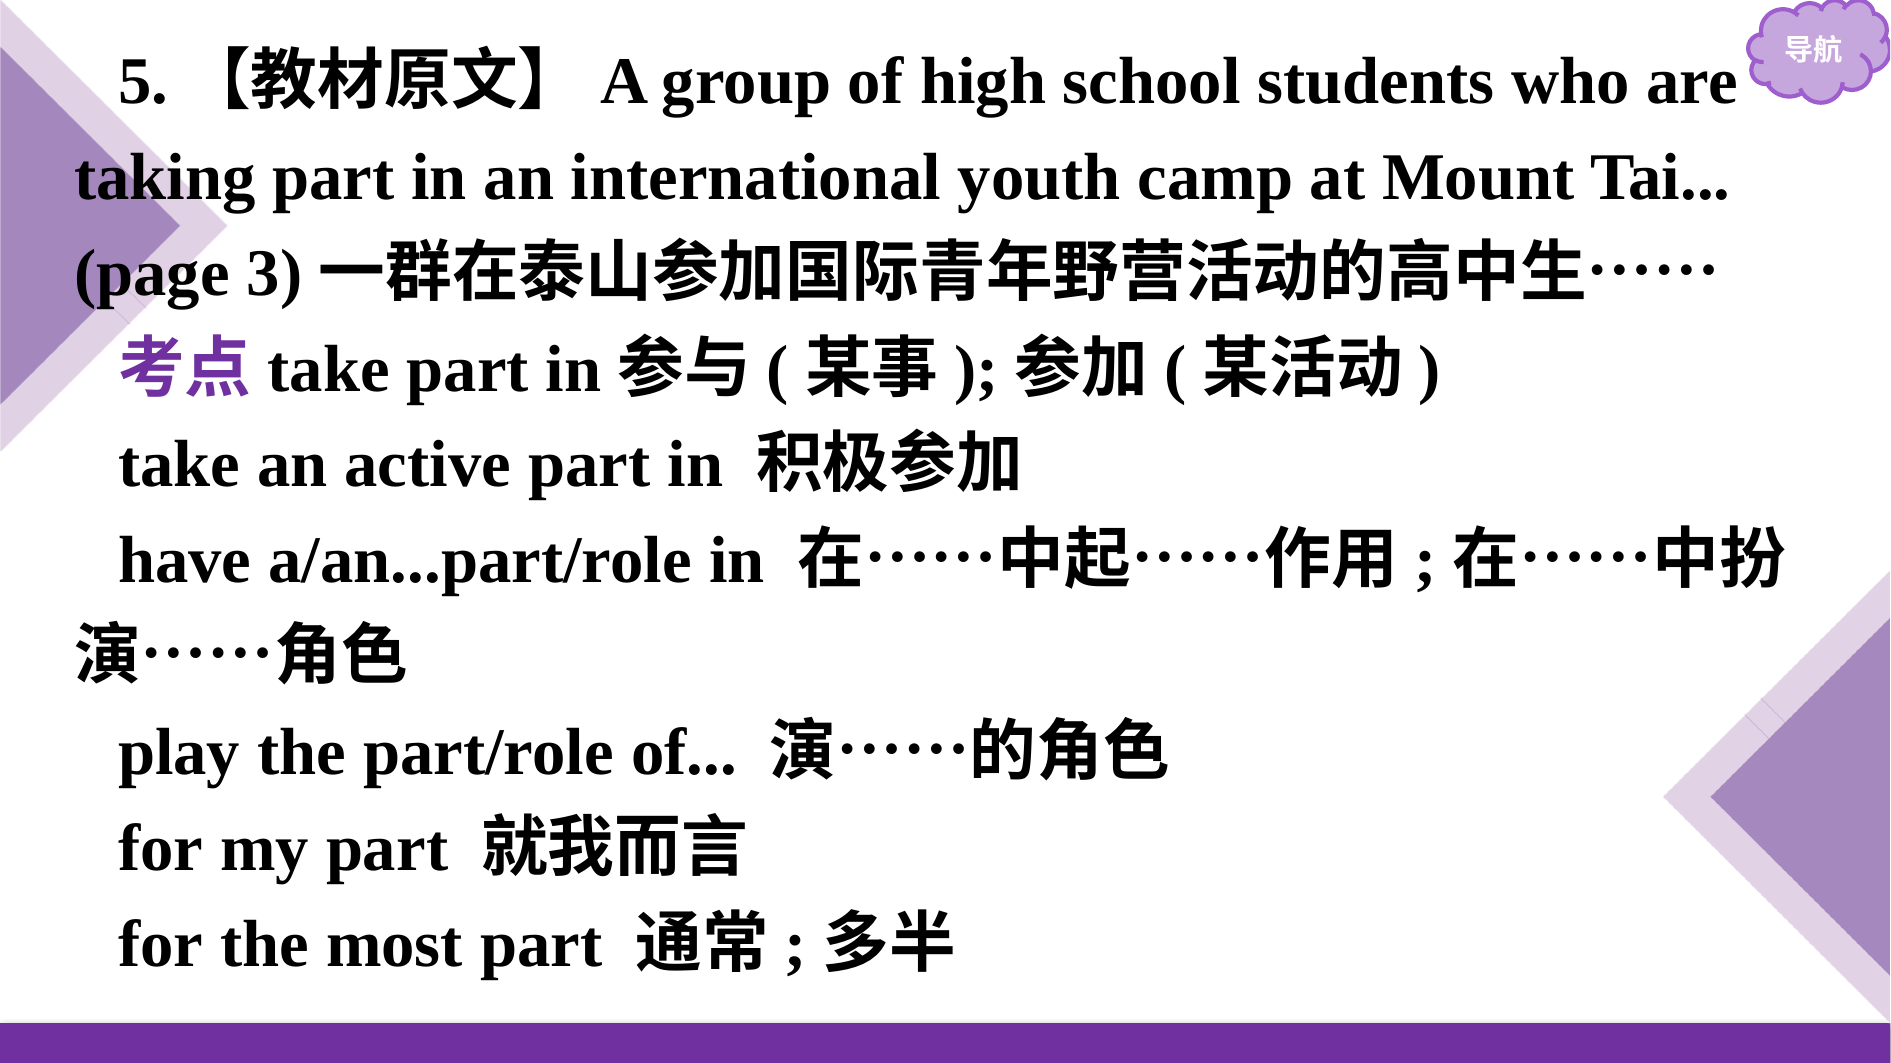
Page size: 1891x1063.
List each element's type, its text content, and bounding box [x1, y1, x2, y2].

picture [1660, 570, 1890, 1024]
picture [1, 0, 230, 451]
text_box 5.【教材原文】A group of high school students who are taking part in an international youth camp at Mount Tai... (page 3)一群在泰山参加国际青年野营活动的高中生…… 考点take part in参与(某事);参加(某活动) take an active part in 积极参加 have a/an...part/role in 在……中起……作用;在……中扮演……角色 play the part/role of... 演……的角色 for my part 就我而言 for the most part 通常;多半 [59, 13, 1833, 988]
